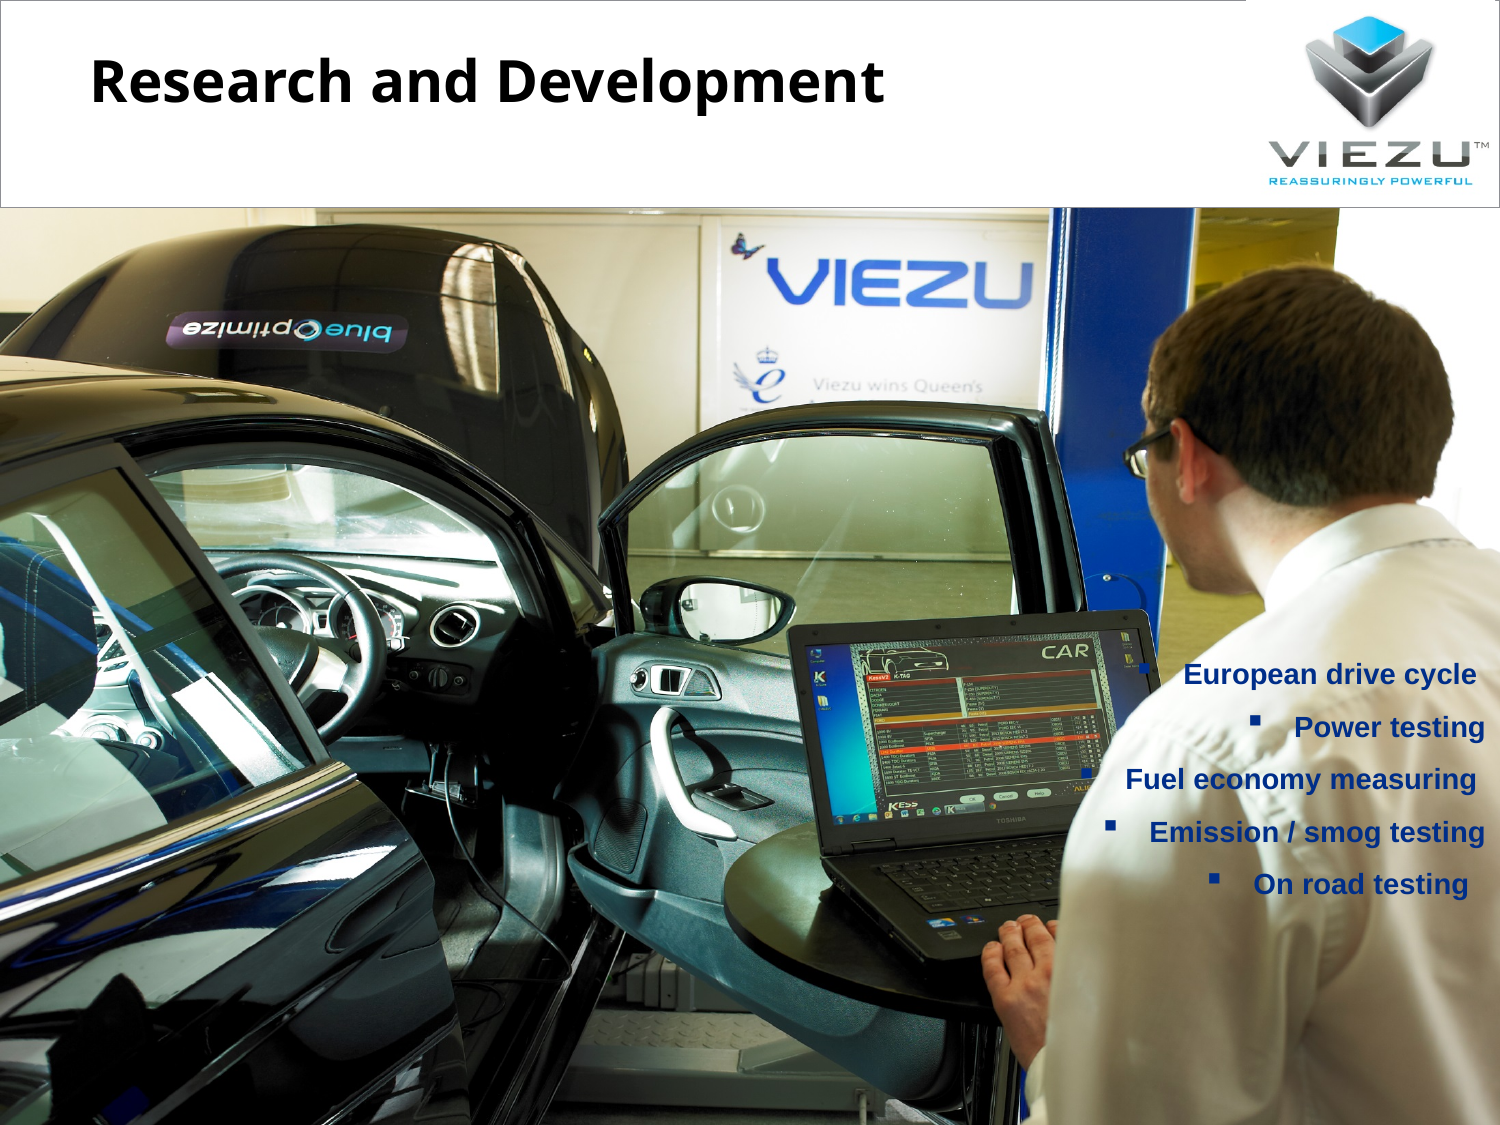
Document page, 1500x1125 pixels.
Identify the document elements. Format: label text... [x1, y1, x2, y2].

picture [1246, 0, 1496, 204]
picture [0, 207, 1500, 1125]
title Research and Development [75, 45, 1425, 206]
